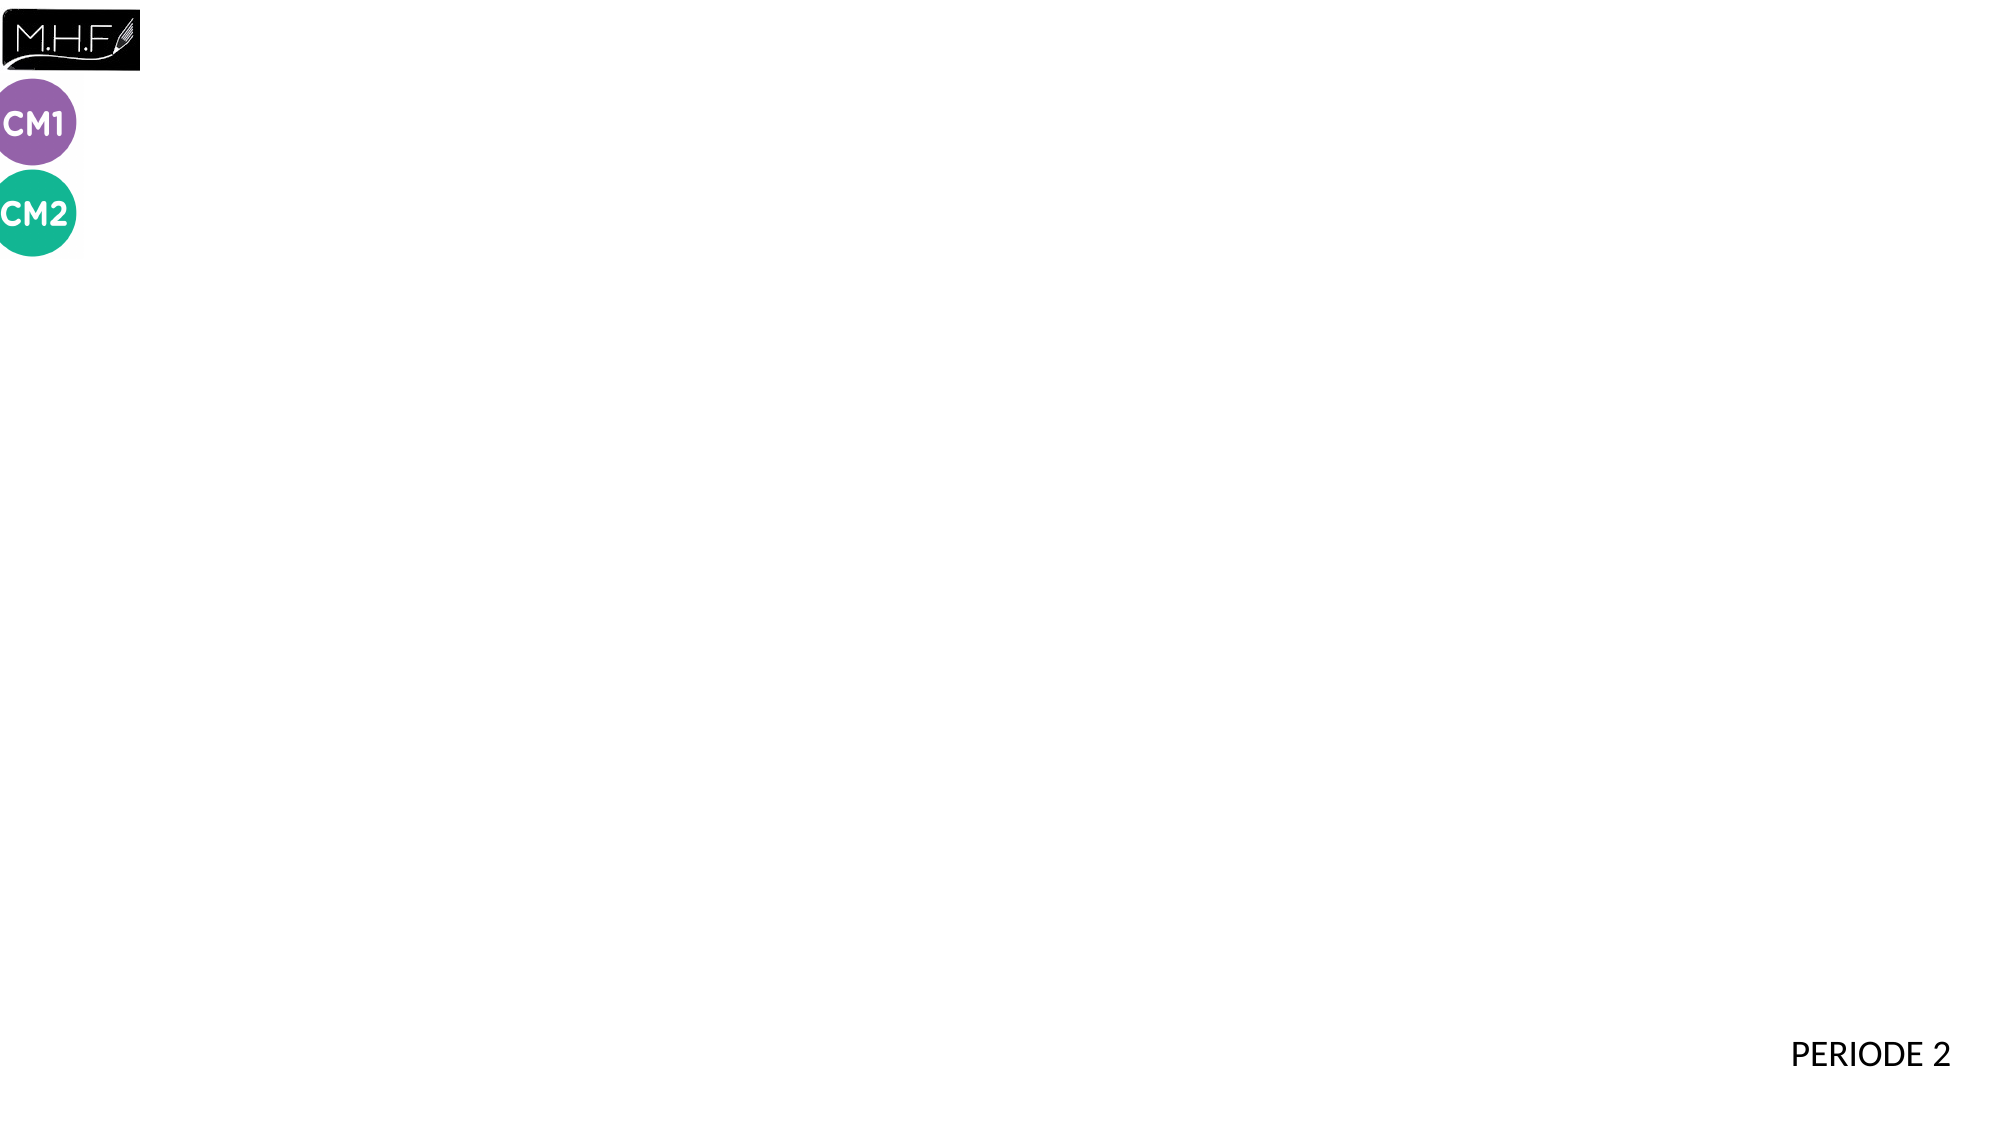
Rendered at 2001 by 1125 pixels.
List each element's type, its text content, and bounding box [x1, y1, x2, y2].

text_box PERIODE 2 [1362, 1021, 1967, 1082]
picture [0, 7, 140, 259]
